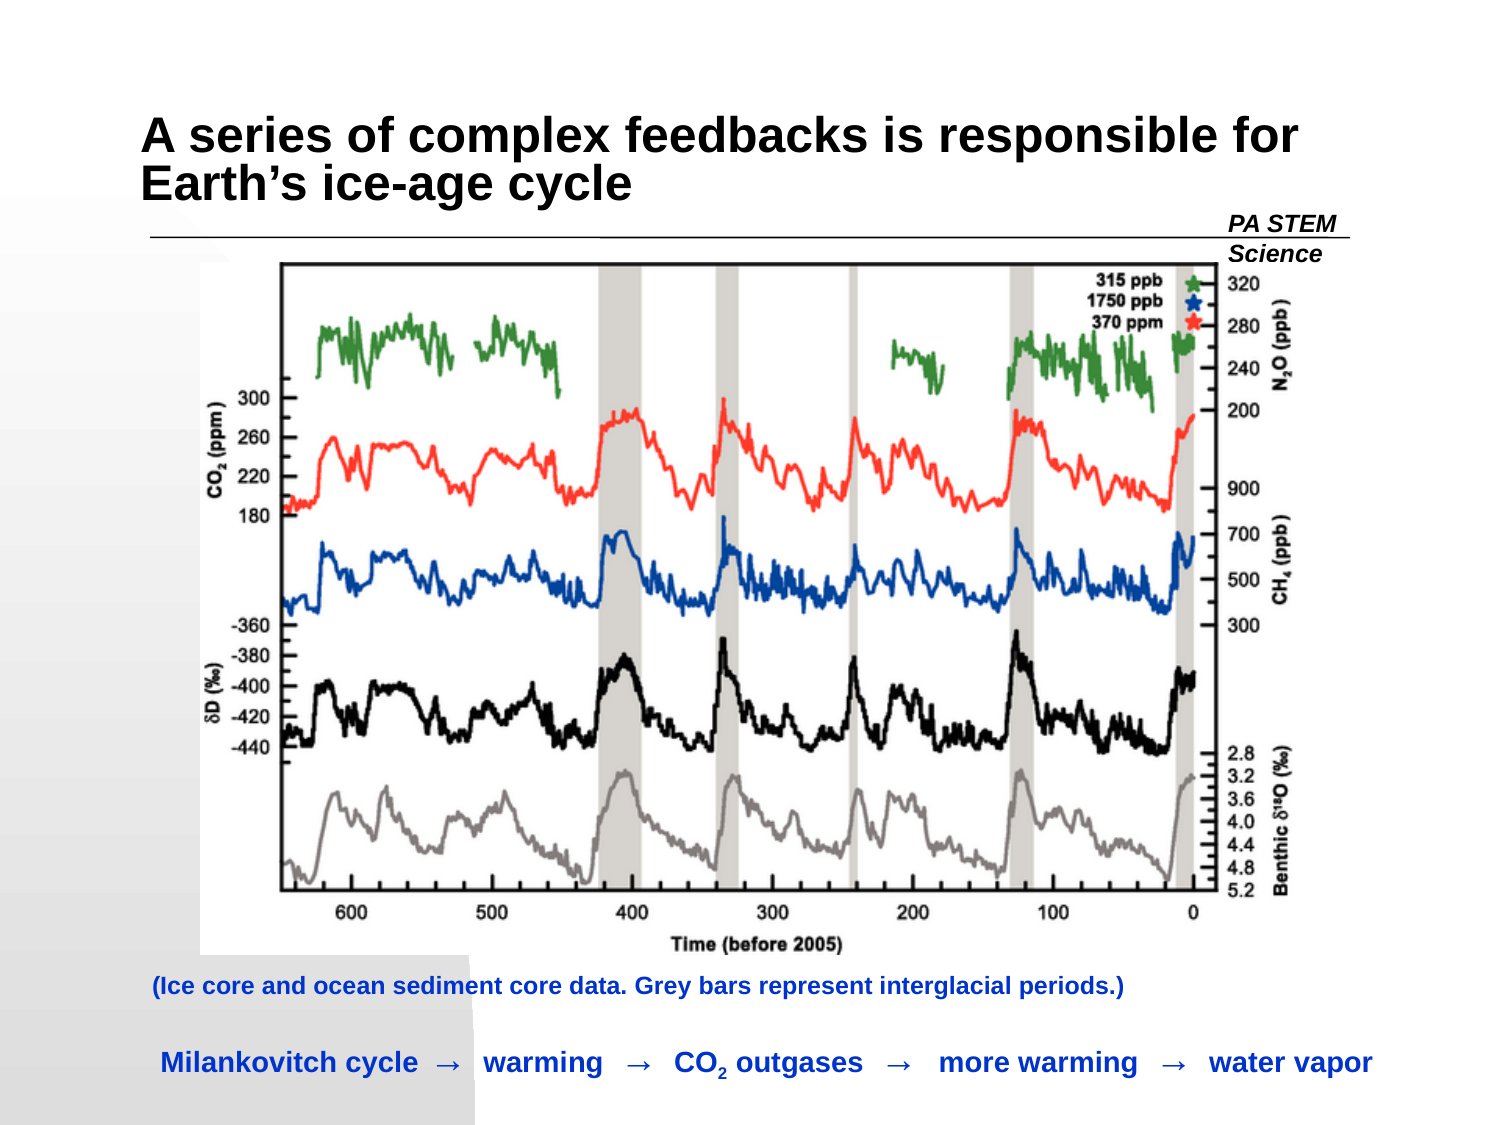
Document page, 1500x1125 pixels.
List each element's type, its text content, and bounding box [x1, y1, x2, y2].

text_box (Ice core and ocean sediment core data. Grey bars represent interglacial periods.) Milankovitch cycle → warming → CO2 outgases → more warming → water vapor [137, 962, 1425, 1091]
picture [199, 262, 1294, 955]
title A series of complex feedbacks is responsible for Earth’s ice-age cycle [124, 62, 1388, 263]
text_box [149, 199, 1353, 276]
